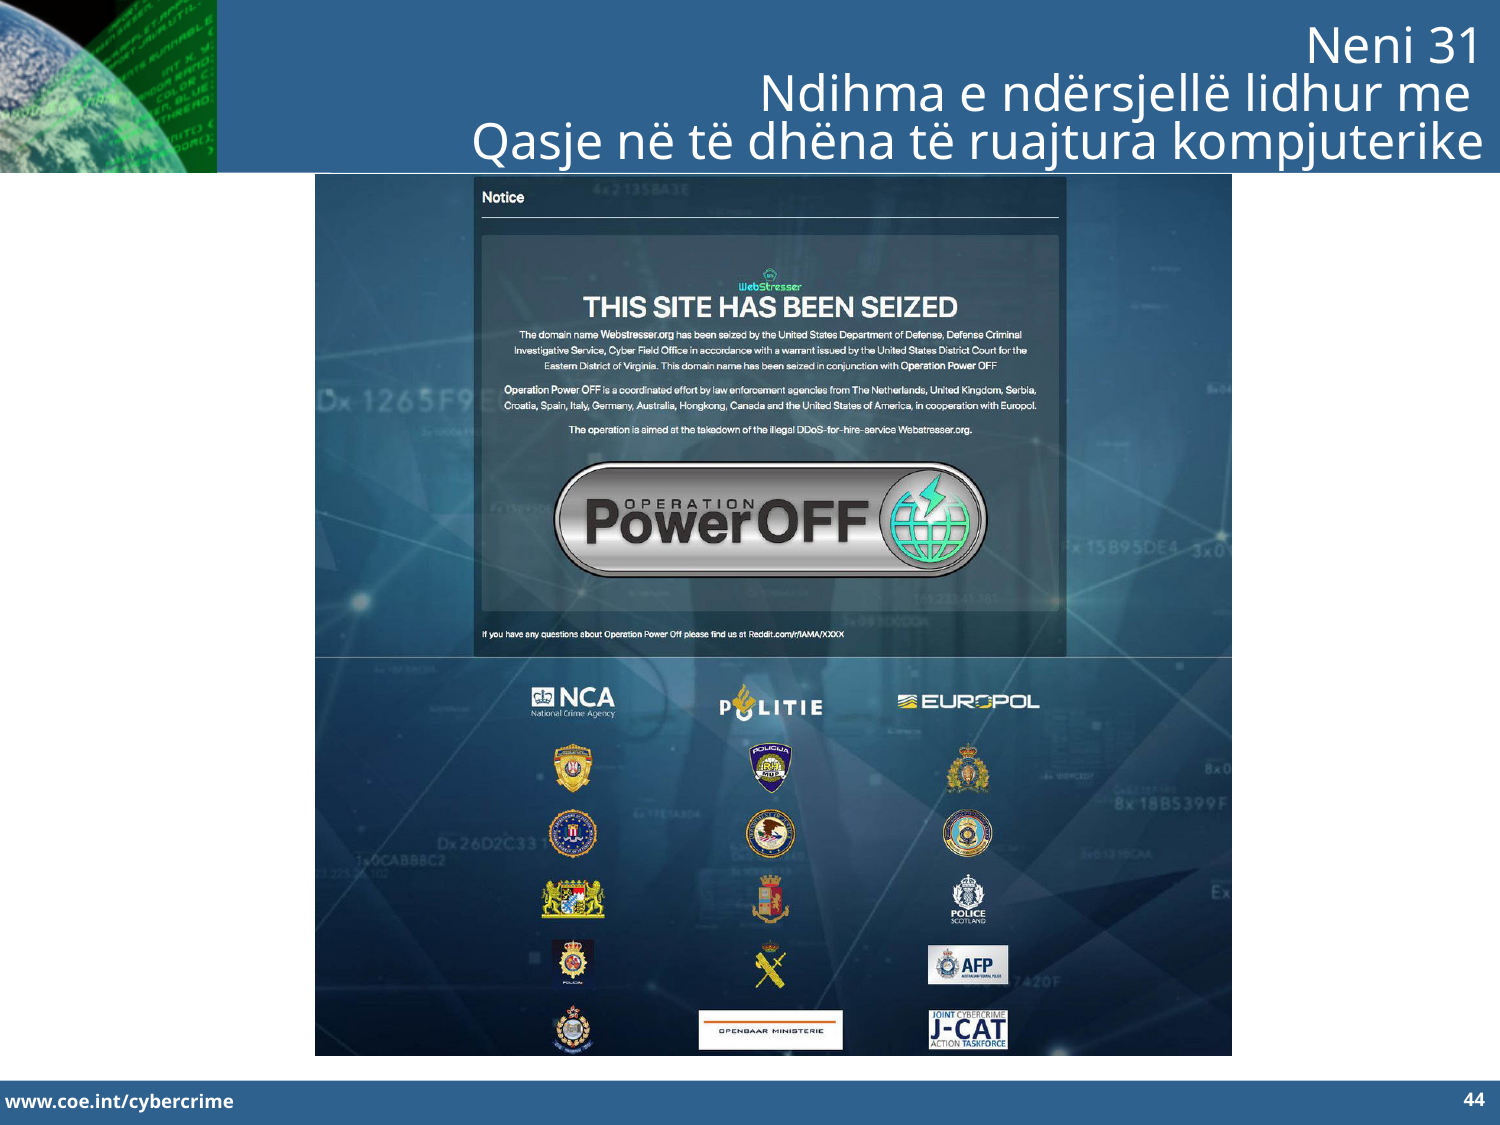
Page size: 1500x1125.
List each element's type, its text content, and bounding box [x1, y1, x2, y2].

picture [315, 174, 1232, 1056]
slide_number 44 [1149, 1079, 1500, 1125]
picture [0, 1, 217, 173]
text_box Neni 31 Ndihma e ndërsjellë lidhur me Qasje në të dhëna të ruajtura kompjuterike [329, 20, 1500, 174]
